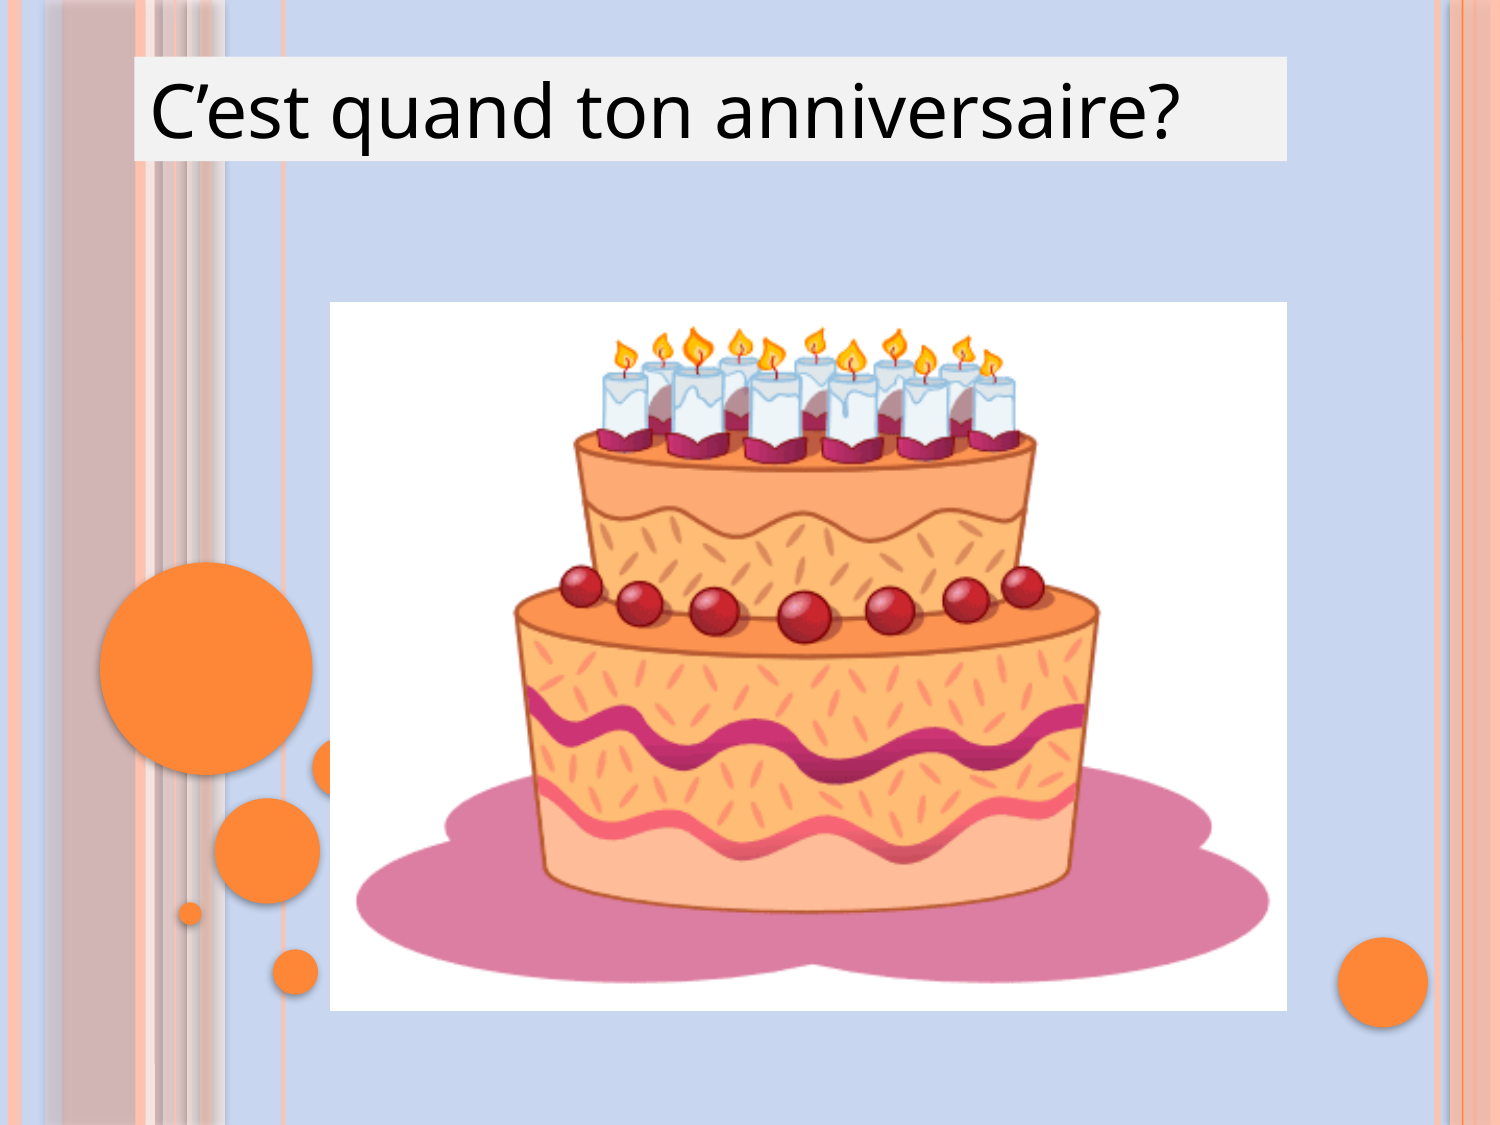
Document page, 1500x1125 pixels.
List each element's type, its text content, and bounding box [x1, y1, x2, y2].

picture [330, 301, 1288, 1012]
text_box C’est quand ton anniversaire? [134, 56, 1287, 162]
